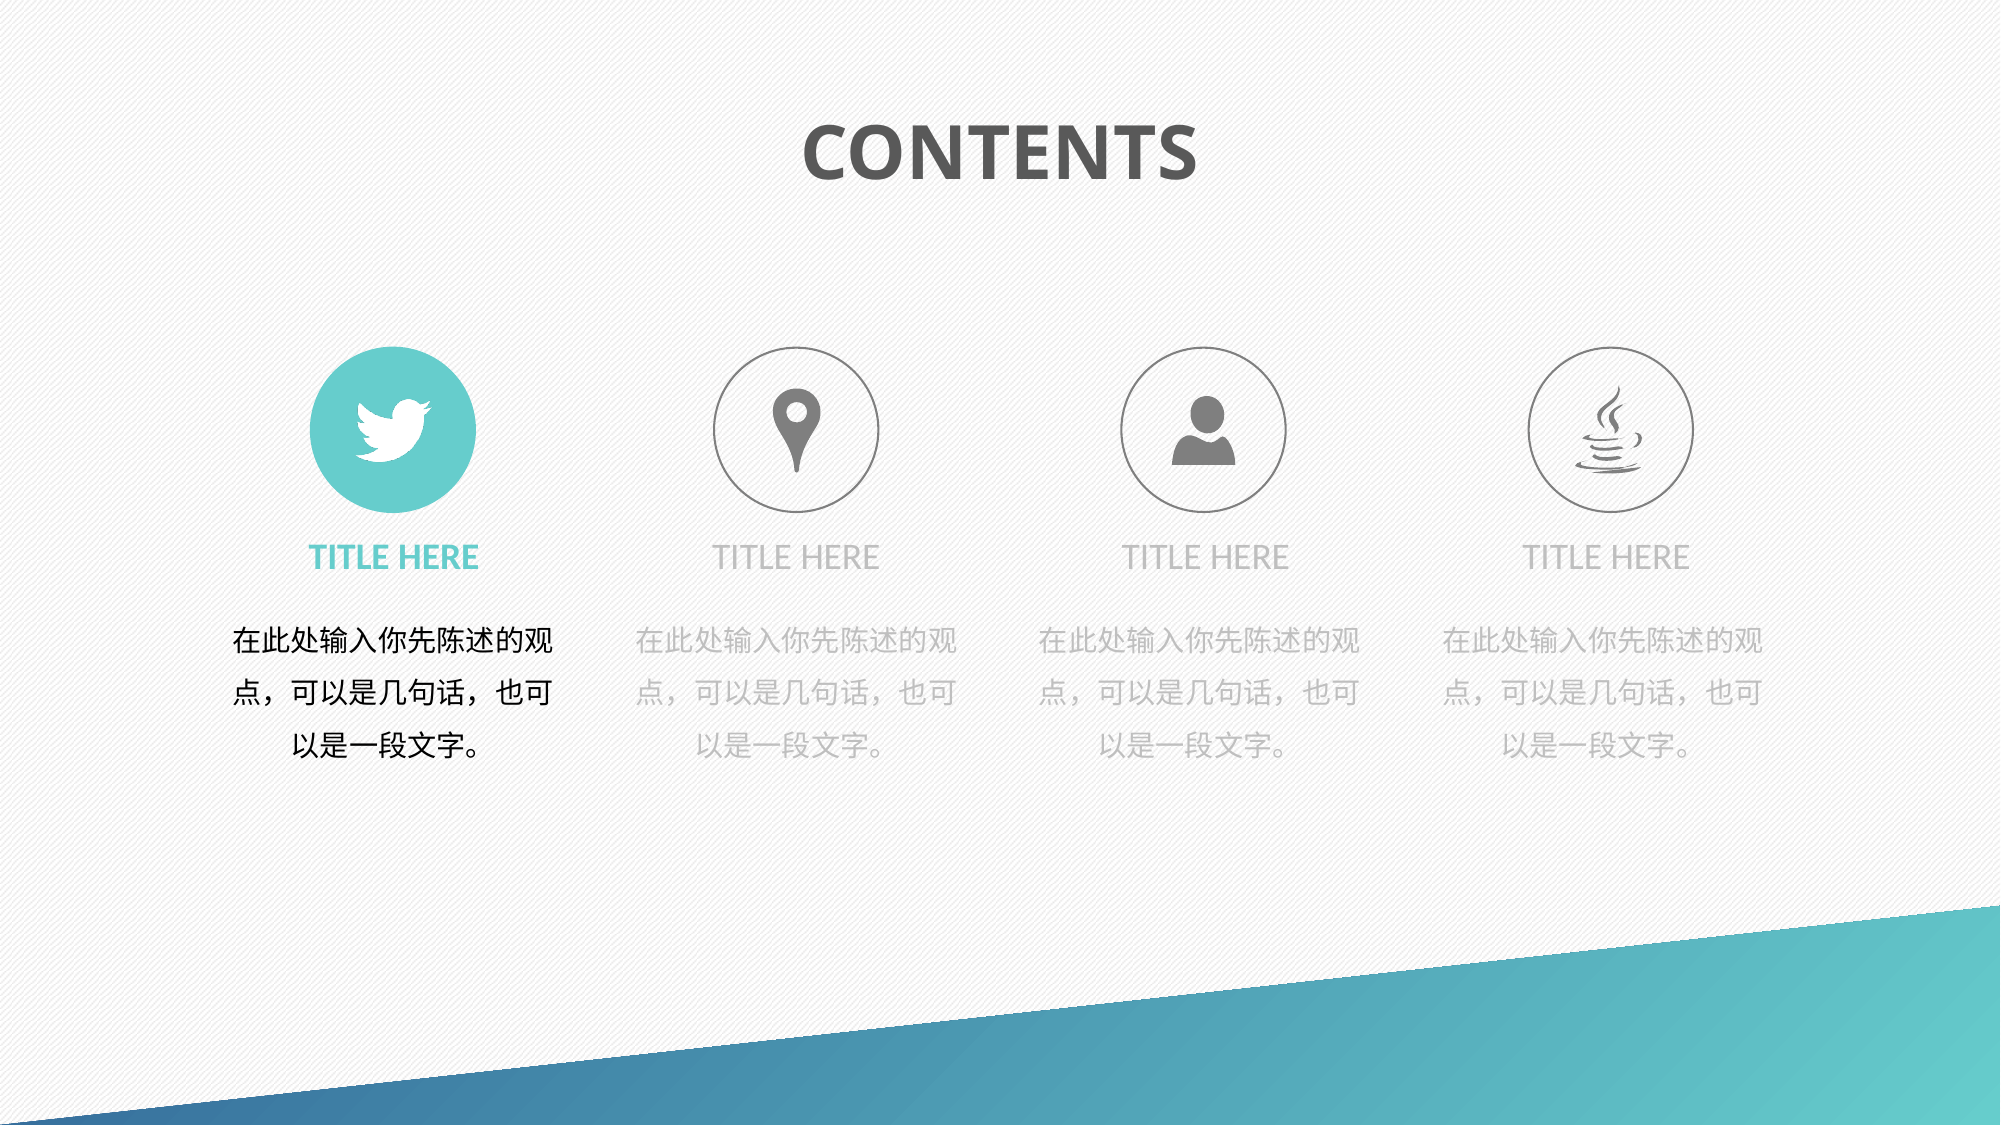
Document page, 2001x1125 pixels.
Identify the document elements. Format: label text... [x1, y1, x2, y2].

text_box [1171, 394, 1236, 465]
picture [0, 0, 2001, 1125]
text_box 在此处输入你先陈述的观点，可以是几句话，也可以是一段文字。 [1020, 597, 1379, 770]
text_box 在此处输入你先陈述的观点，可以是几句话，也可以是一段文字。 [617, 597, 976, 770]
text_box TITLE HERE [1507, 524, 1706, 585]
text_box [0, 905, 2000, 1125]
text_box [1121, 347, 1286, 513]
text_box [772, 388, 821, 473]
text_box TITLE HERE [293, 524, 495, 585]
text_box [310, 347, 475, 513]
text_box TITLE HERE [697, 524, 896, 585]
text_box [1574, 384, 1648, 475]
text_box [1528, 347, 1693, 513]
text_box CONTENTS [785, 97, 1214, 203]
text_box TITLE HERE [1106, 524, 1306, 585]
text_box 在此处输入你先陈述的观点，可以是几句话，也可以是一段文字。 [1423, 597, 1782, 770]
text_box [714, 347, 879, 513]
text_box 在此处输入你先陈述的观点，可以是几句话，也可以是一段文字。 [214, 597, 572, 770]
